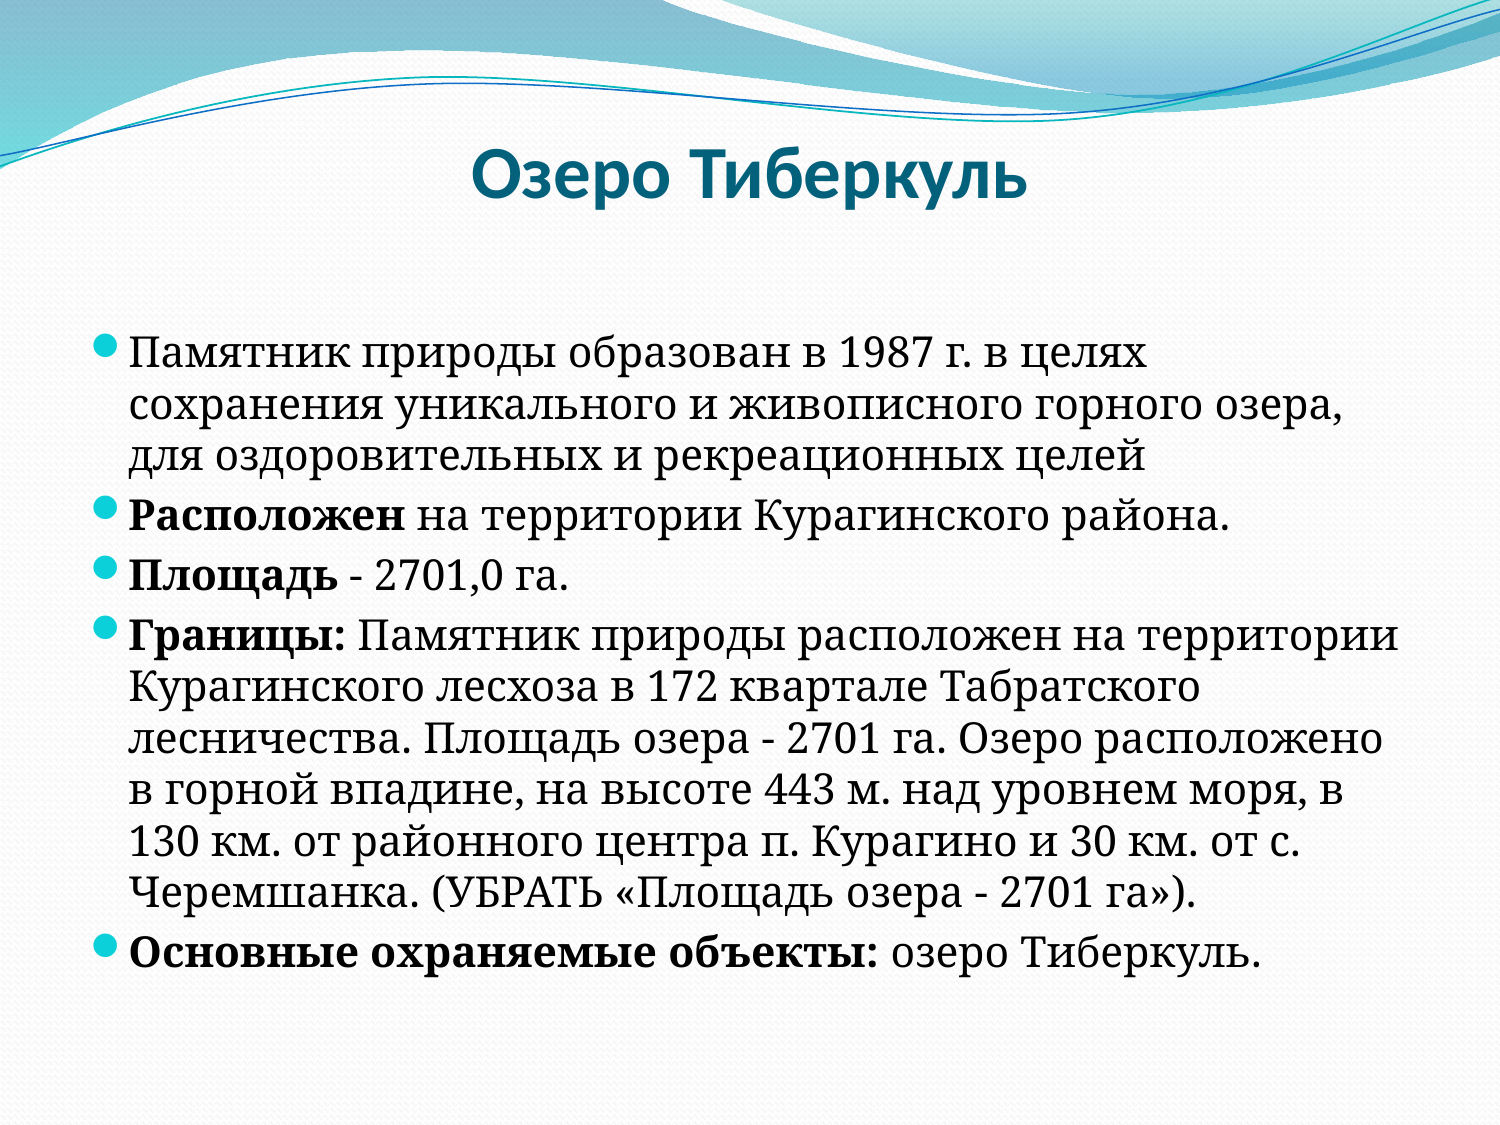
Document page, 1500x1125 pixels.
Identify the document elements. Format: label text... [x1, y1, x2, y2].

title Озеро Тиберкуль [75, 115, 1425, 304]
list Памятник природы образован в 1987 г. в целях сохранения уникального и живописного горного озера, для оздоровительных и рекреационных целей Расположен на территории Курагинского района. Площадь - 2701,0 га. Границы: Памятник природы расположен на территории Курагинского лесхоза в 172 квартале Табратского лесничества. Площадь озера - 2701 га. Озеро расположено в горной впадине, на высоте 443 м. над уровнем моря, в 130 км. от районного центра п. Курагино и 30 км. от с. Черемшанка. (УБРАТЬ «Площадь озера - 2701 га»). Основные охраняемые объекты: озеро Тиберкуль. [75, 317, 1425, 1038]
